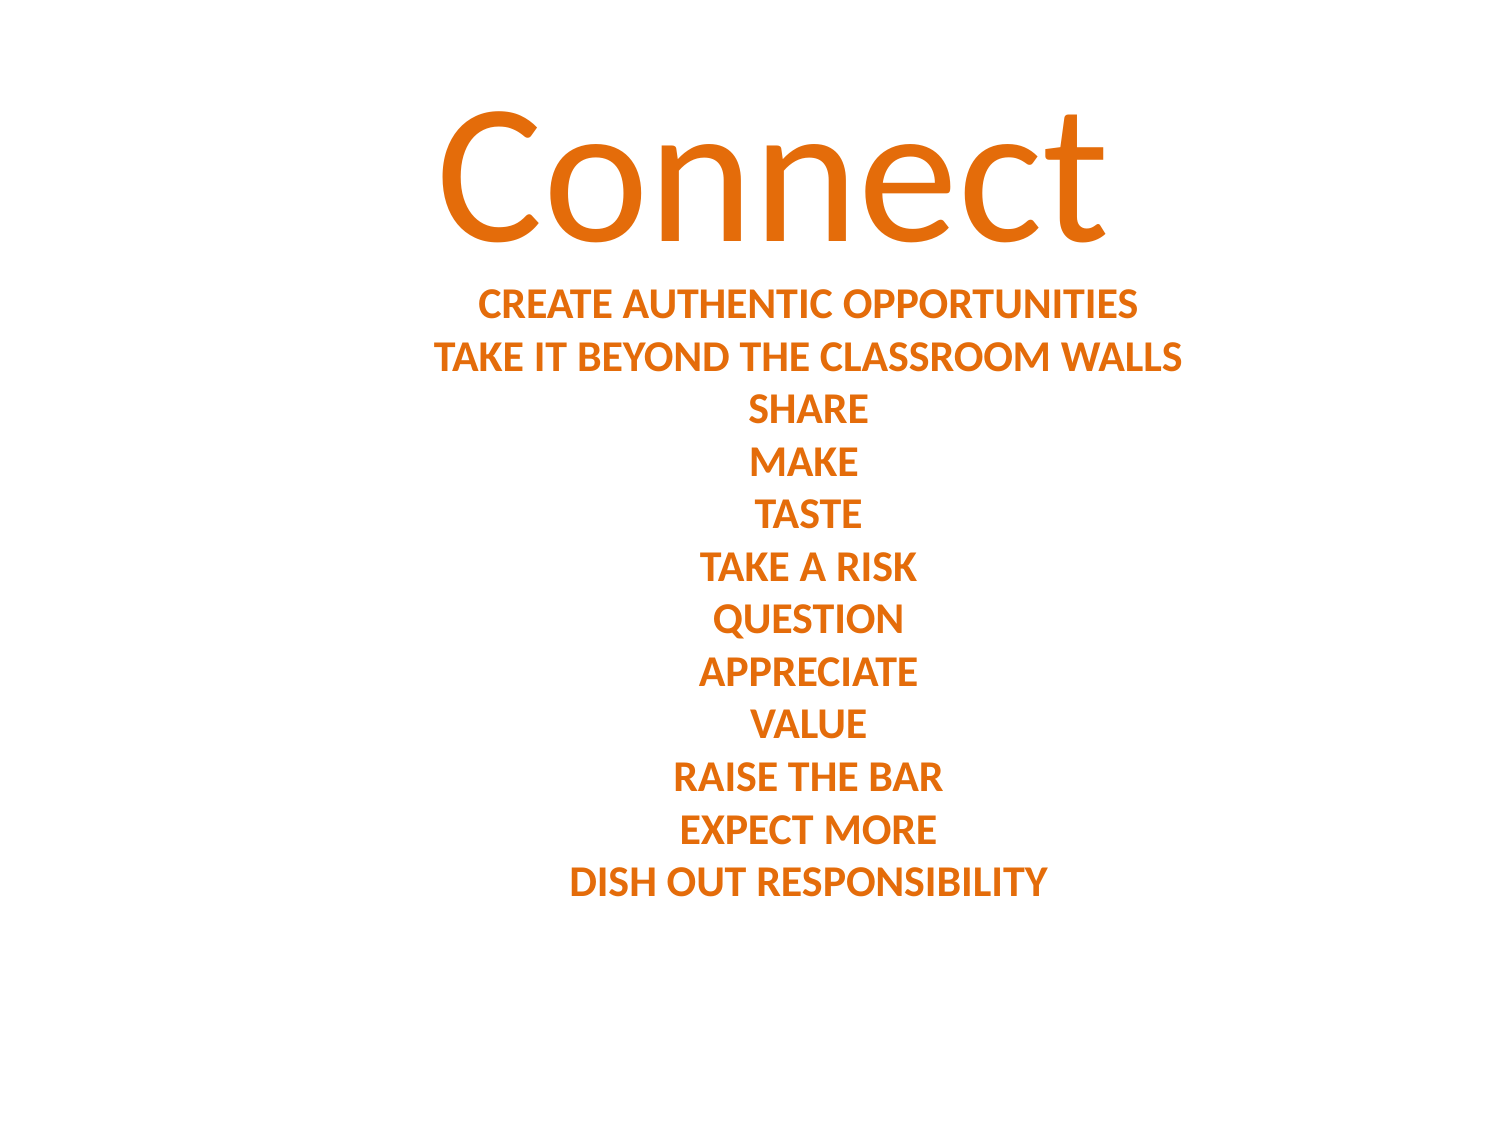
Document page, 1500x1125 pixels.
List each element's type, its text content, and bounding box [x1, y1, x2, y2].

title Create authentic opportunities take it beyond the classroom walls Share make taste take a risk question appreciate value Raise the bar expect more dish out responsibility [171, 267, 1447, 1125]
list Connect [135, 42, 1411, 289]
